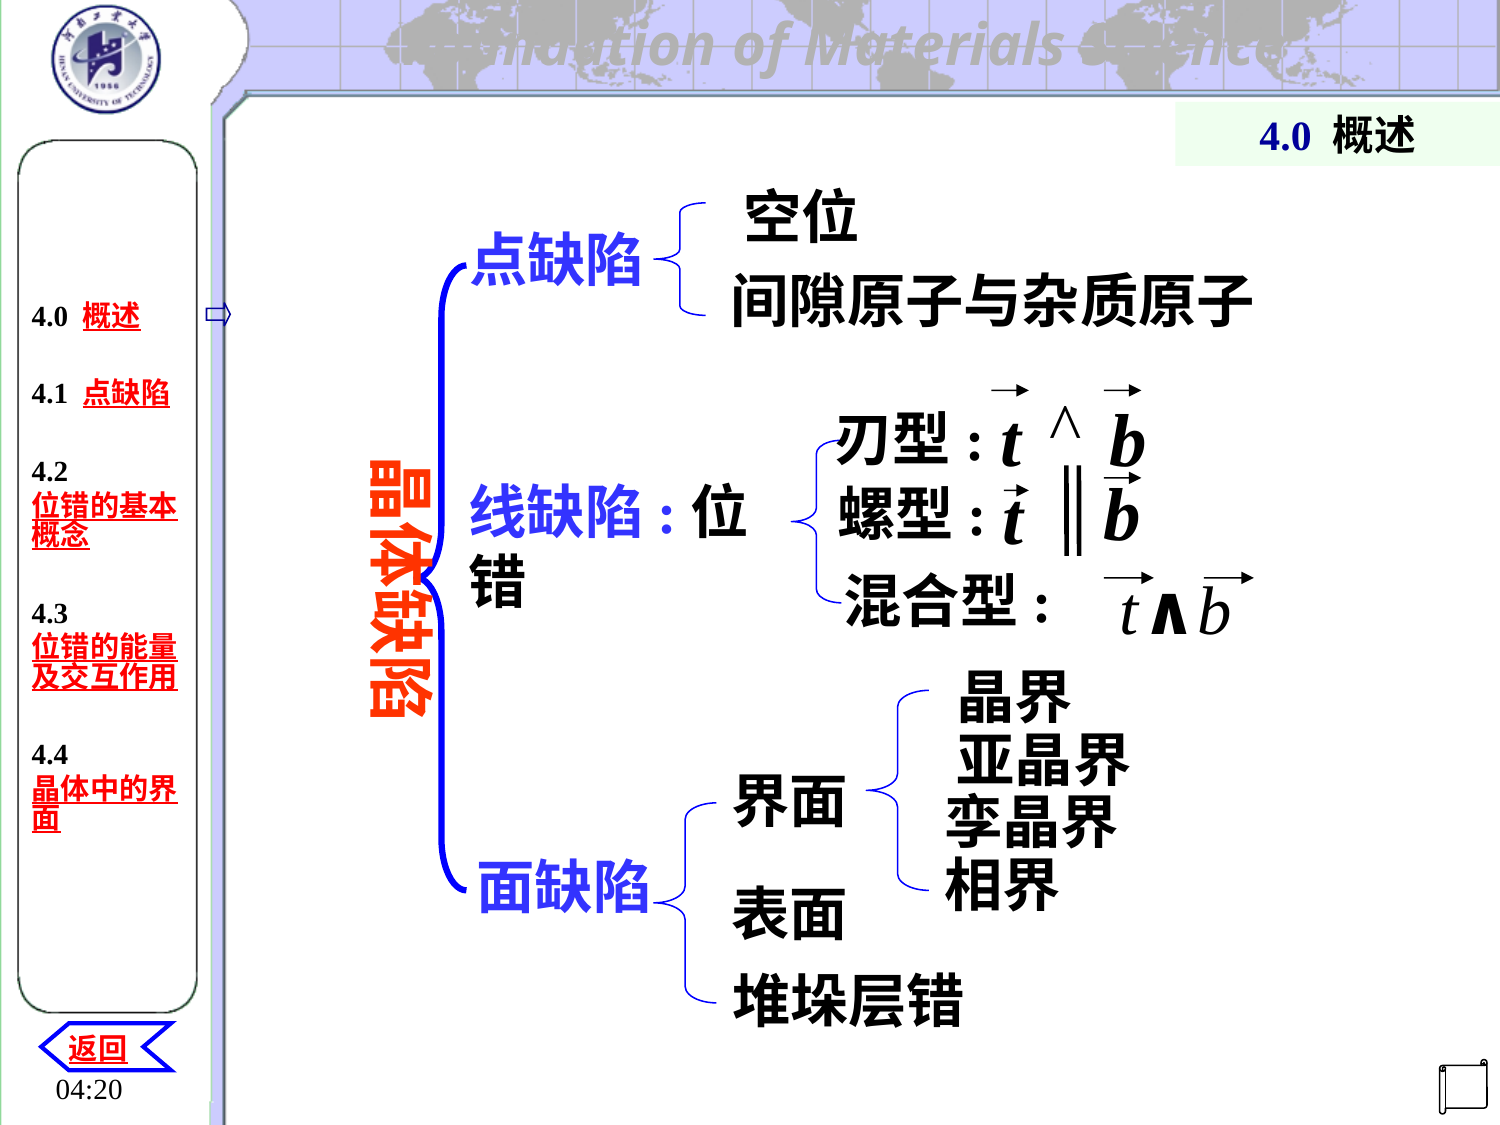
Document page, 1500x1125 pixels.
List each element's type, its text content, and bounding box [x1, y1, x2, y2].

text_box 面缺陷 [461, 842, 667, 928]
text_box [653, 172, 1294, 343]
footer 机电工程学院 [1021, 1058, 1497, 1125]
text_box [40, 1022, 172, 1074]
text_box 界面 [716, 756, 861, 842]
text_box 点缺陷 [454, 215, 648, 301]
text_box 堆垛层错 [717, 956, 980, 1042]
text_box 晶体缺陷 [340, 440, 451, 718]
text_box 4.0 概述 [1175, 101, 1500, 166]
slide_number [40, 1062, 204, 1125]
text_box 表面 [716, 869, 864, 954]
text_box [1439, 1059, 1488, 1114]
text_box 线缺陷:位错 [453, 467, 786, 623]
picture [0, 0, 1500, 1125]
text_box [866, 658, 1148, 926]
text_box [653, 802, 717, 1003]
text_box [206, 302, 231, 327]
text_box 4.0 概述 4.1 点缺陷 4.2 位错的基本概念 4.3 位错的能量及交互作用 4.4晶体中的界面 [16, 219, 195, 797]
text_box [441, 272, 467, 890]
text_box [791, 382, 1320, 649]
